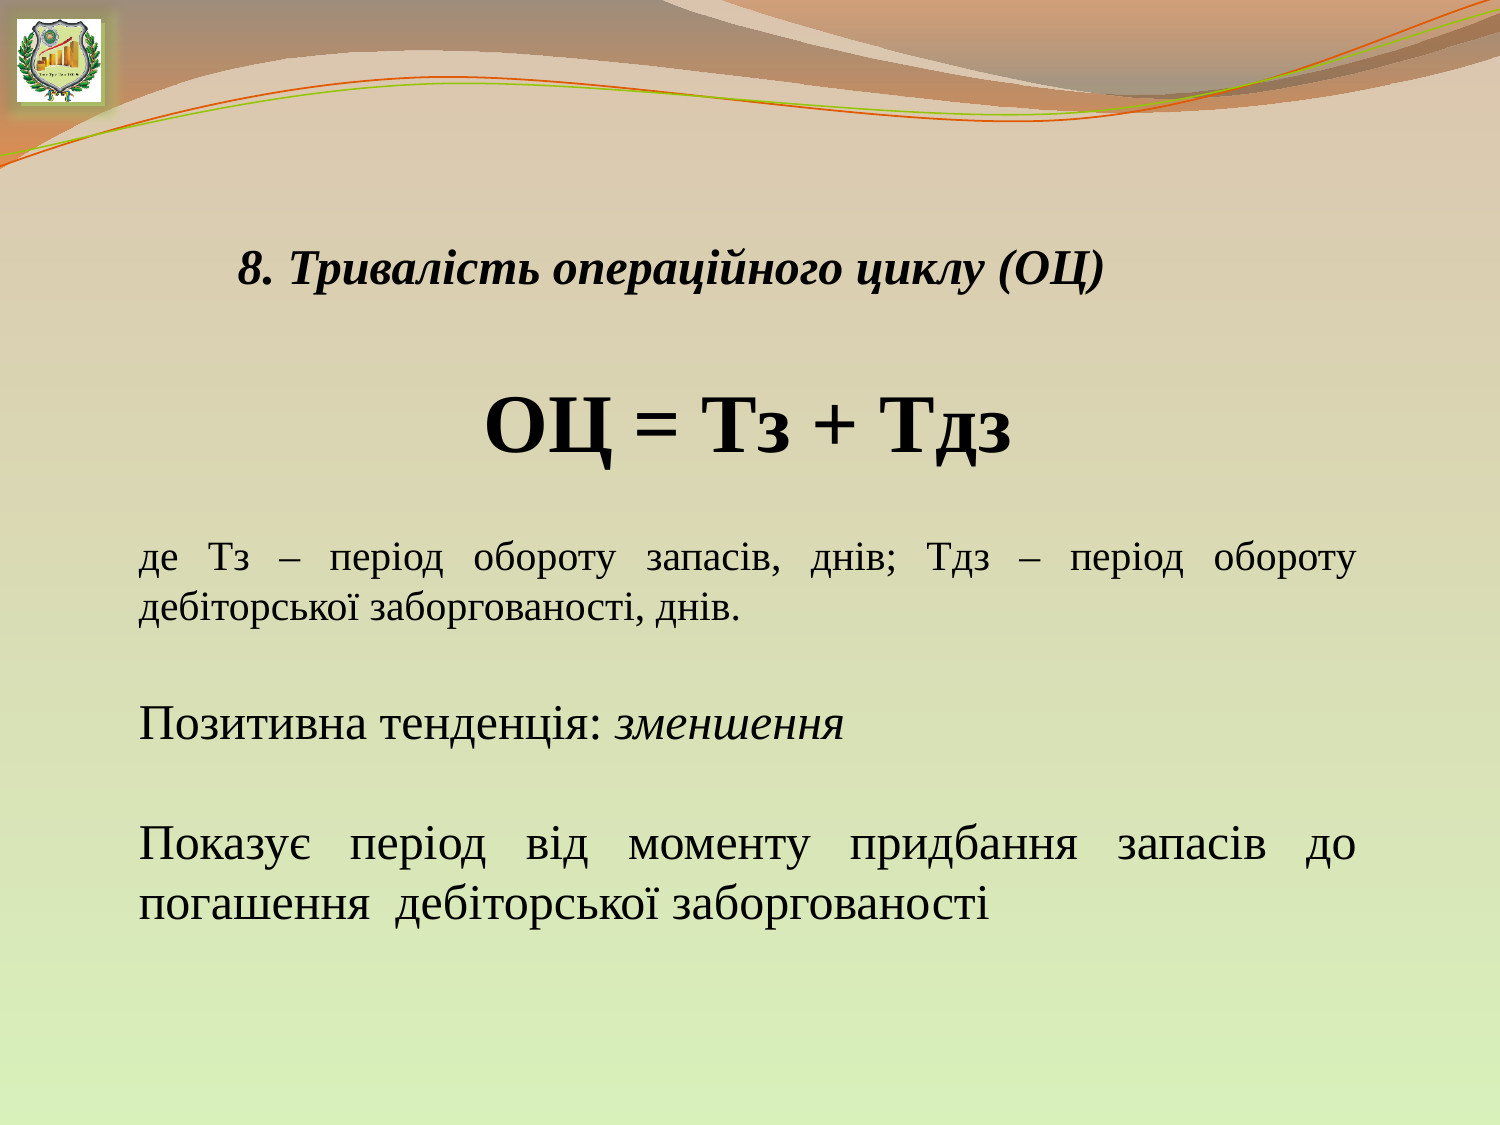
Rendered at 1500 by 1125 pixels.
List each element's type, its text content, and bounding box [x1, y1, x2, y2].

text_box ОЦ = Тз + Тдз де Тз – період обороту запасів, днів; Тдз – період обороту дебіторської заборгованості, днів. Позитивна тенденція: зменшення Показує період від моменту придбання запасів до погашення дебіторської заборгованості [123, 361, 1372, 937]
text_box 8. Тривалість операційного циклу (ОЦ) [222, 226, 1122, 302]
picture [17, 18, 101, 102]
